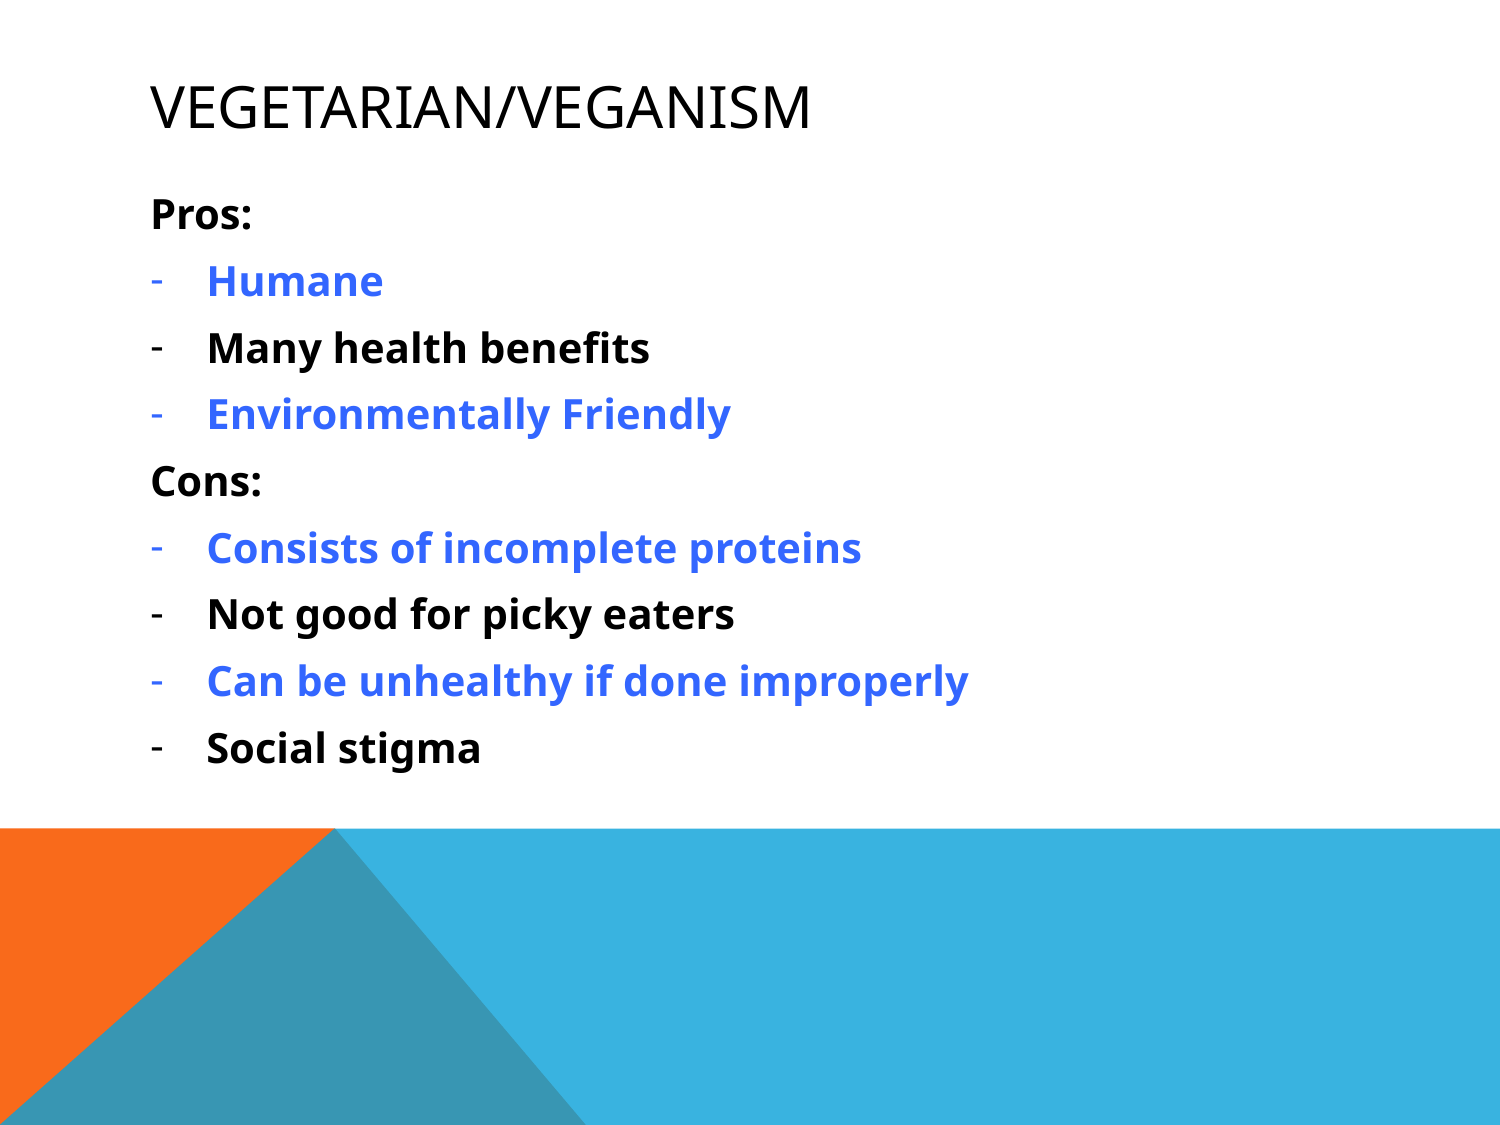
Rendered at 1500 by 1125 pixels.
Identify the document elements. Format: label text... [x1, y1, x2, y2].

title Vegetarian/veganism [135, 60, 1369, 150]
list Pros: Humane Many health benefits Environmentally Friendly Cons: Consists of incomplete proteins Not good for picky eaters Can be unhealthy if done improperly Social stigma [135, 180, 1369, 800]
